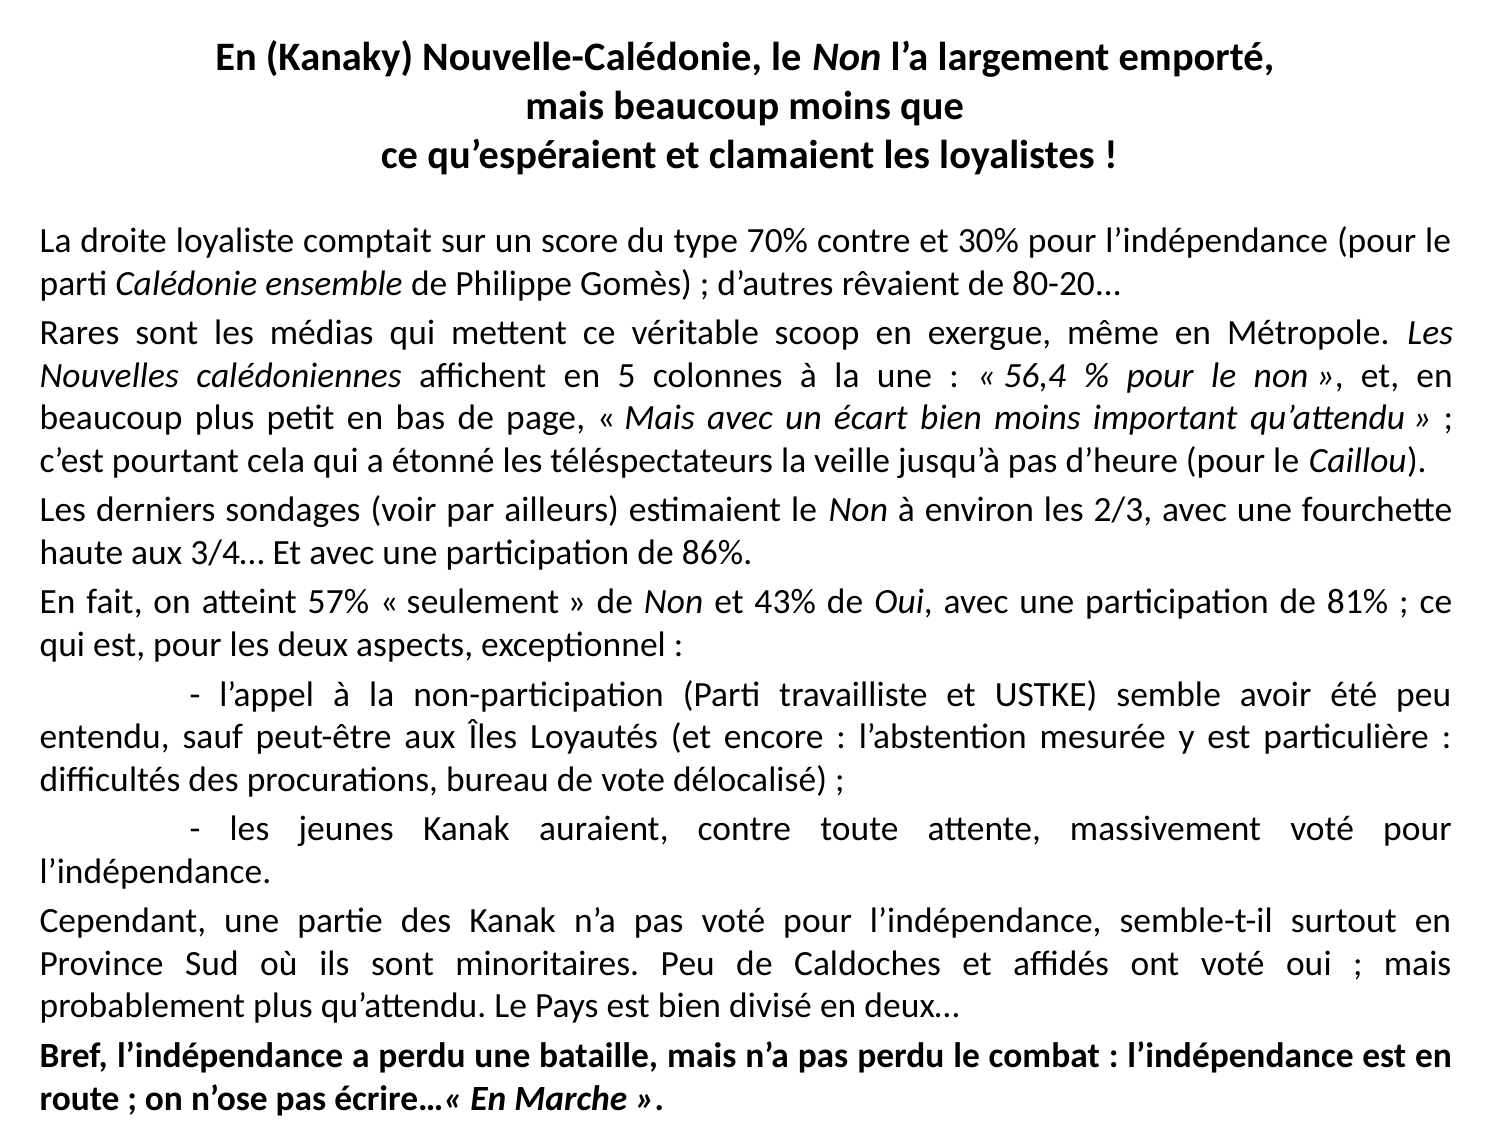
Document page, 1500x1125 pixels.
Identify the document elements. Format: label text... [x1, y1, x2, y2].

list La droite loyaliste comptait sur un score du type 70% contre et 30% pour l’indépendance (pour le parti Calédonie ensemble de Philippe Gomès) ; d’autres rêvaient de 80-20… Rares sont les médias qui mettent ce véritable scoop en exergue, même en Métropole. Les Nouvelles calédoniennes affichent en 5 colonnes à la une : « 56,4 % pour le non », et, en beaucoup plus petit en bas de page, « Mais avec un écart bien moins important qu’attendu » ; c’est pourtant cela qui a étonné les téléspectateurs la veille jusqu’à pas d’heure (pour le Caillou). Les derniers sondages (voir par ailleurs) estimaient le Non à environ les 2/3, avec une fourchette haute aux 3/4… Et avec une participation de 86%. En fait, on atteint 57% « seulement » de Non et 43% de Oui, avec une participation de 81% ; ce qui est, pour les deux aspects, exceptionnel : - l’appel à la non-participation (Parti travailliste et USTKE) semble avoir été peu entendu, sauf peut-être aux Îles Loyautés (et encore : l’abstention mesurée y est particulière : difficultés des procurations, bureau de vote délocalisé) ; - les jeunes Kanak auraient, contre toute attente, massivement voté pour l’indépendance. Cependant, une partie des Kanak n’a pas voté pour l’indépendance, semble-t-il surtout en Province Sud où ils sont minoritaires. Peu de Caldoches et affidés ont voté oui ; mais probablement plus qu’attendu. Le Pays est bien divisé en deux… Bref, l’indépendance a perdu une bataille, mais n’a pas perdu le combat : l’indépendance est en route ; on n’ose pas écrire…« En Marche ». [24, 209, 1469, 1125]
title En (Kanaky) Nouvelle-Calédonie, le Non l’a largement emporté, mais beaucoup moins que ce qu’espéraient et clamaient les loyalistes ! [75, 22, 1425, 185]
